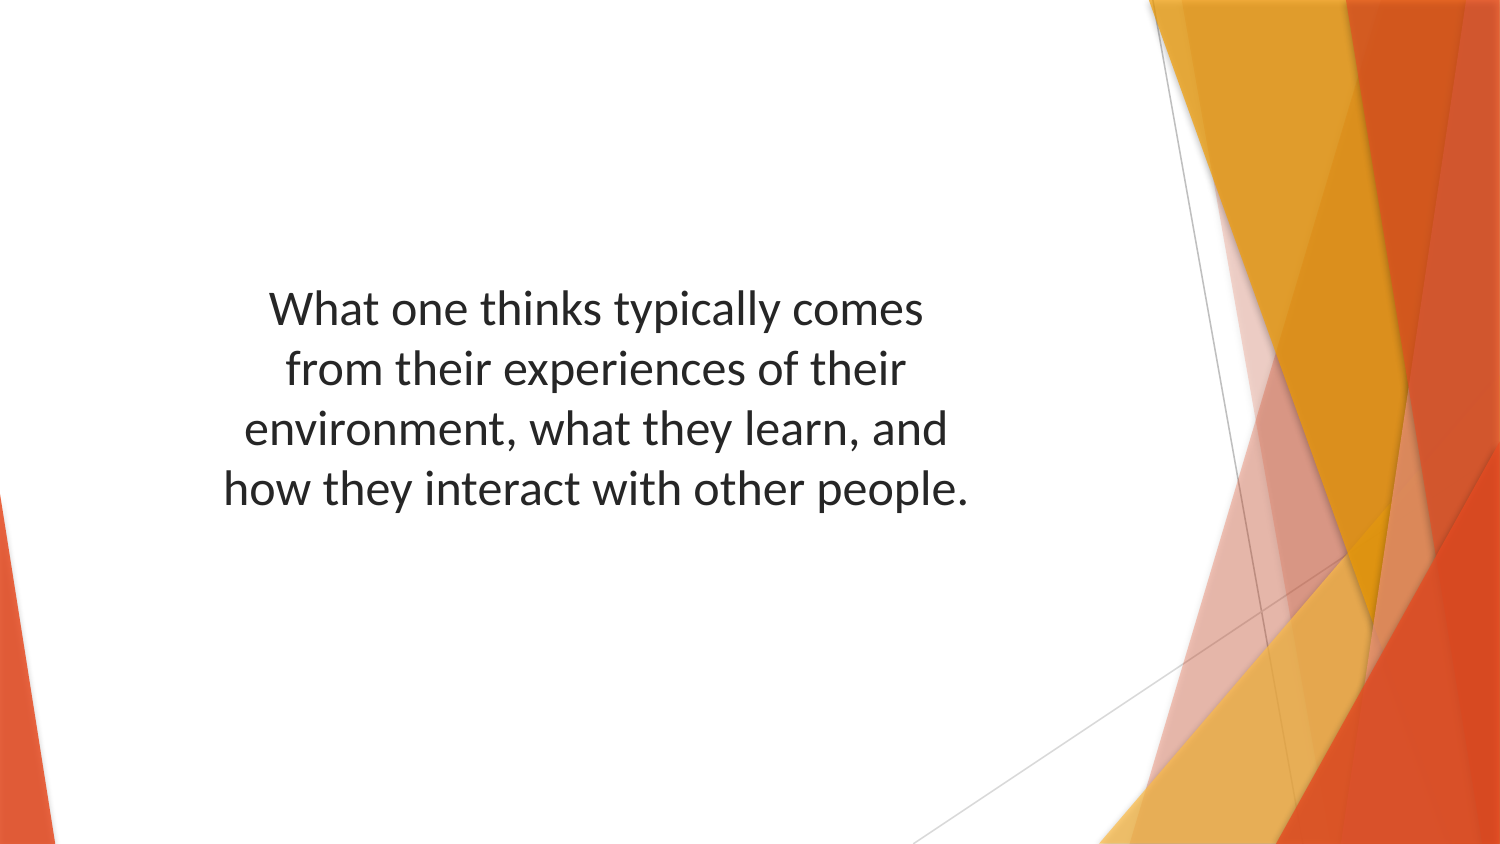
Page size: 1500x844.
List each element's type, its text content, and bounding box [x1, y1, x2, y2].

list What one thinks typically comes from their experiences of their environment, what they learn, and how they interact with other people. [206, 268, 987, 611]
